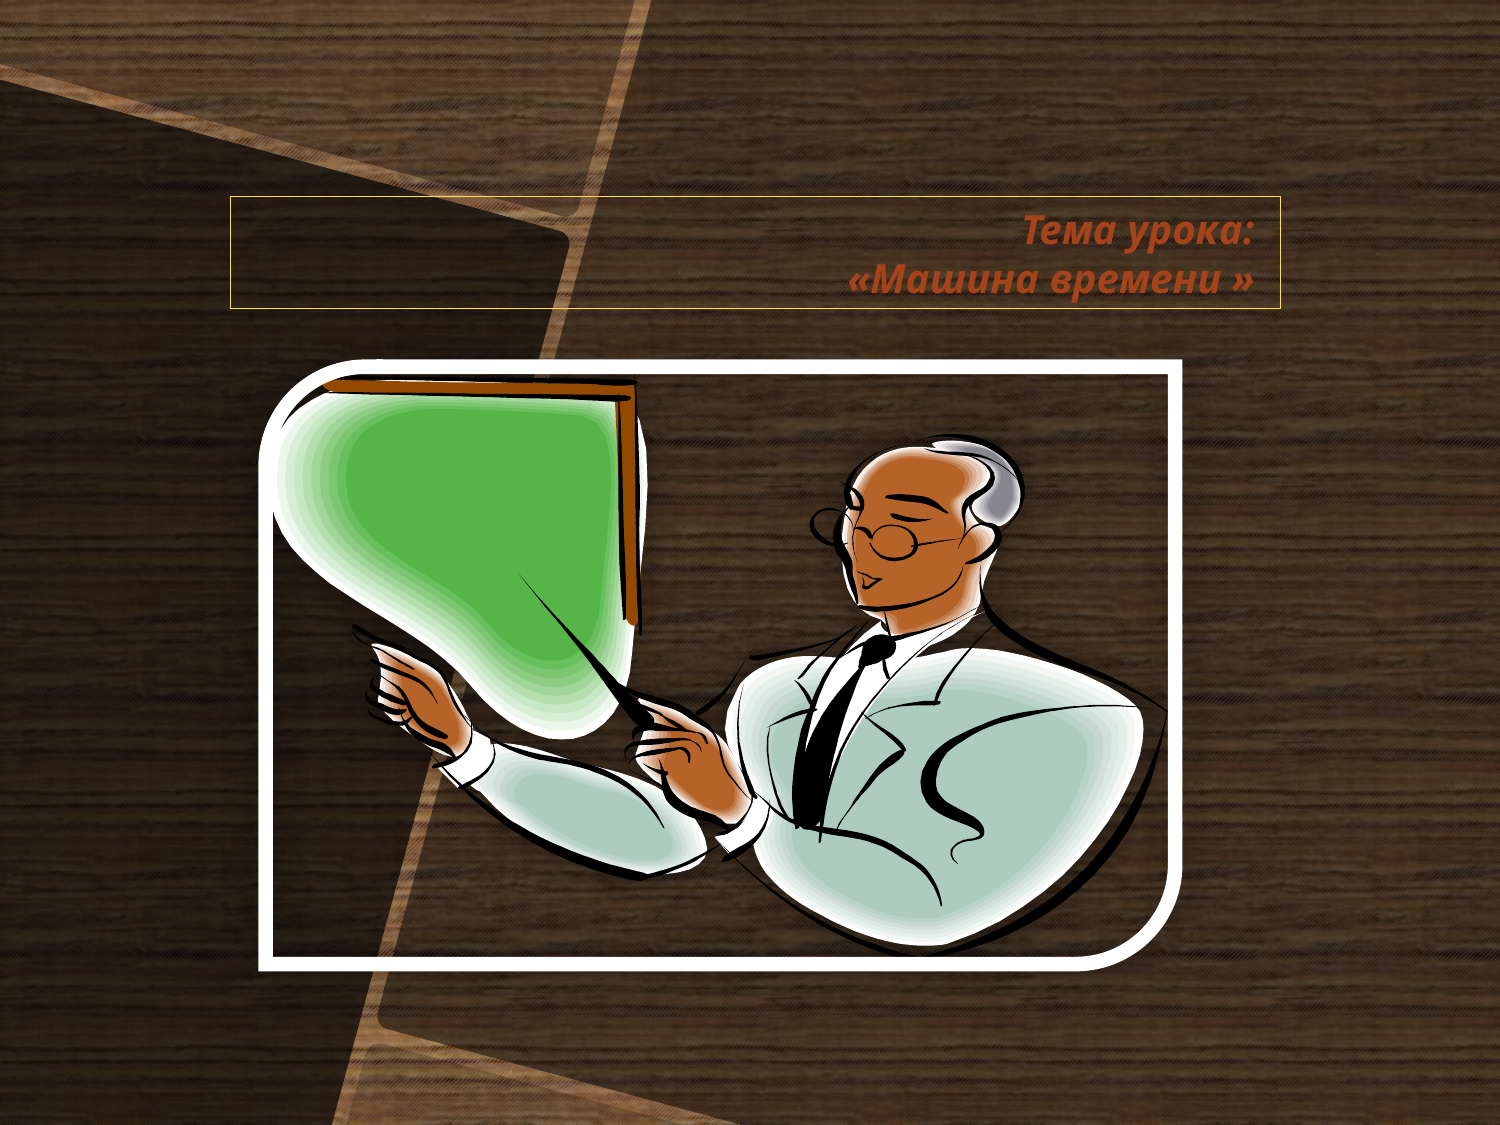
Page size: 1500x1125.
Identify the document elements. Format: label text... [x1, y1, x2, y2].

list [265, 366, 1176, 965]
title Тема урока: «Машина времени » [230, 196, 1281, 309]
